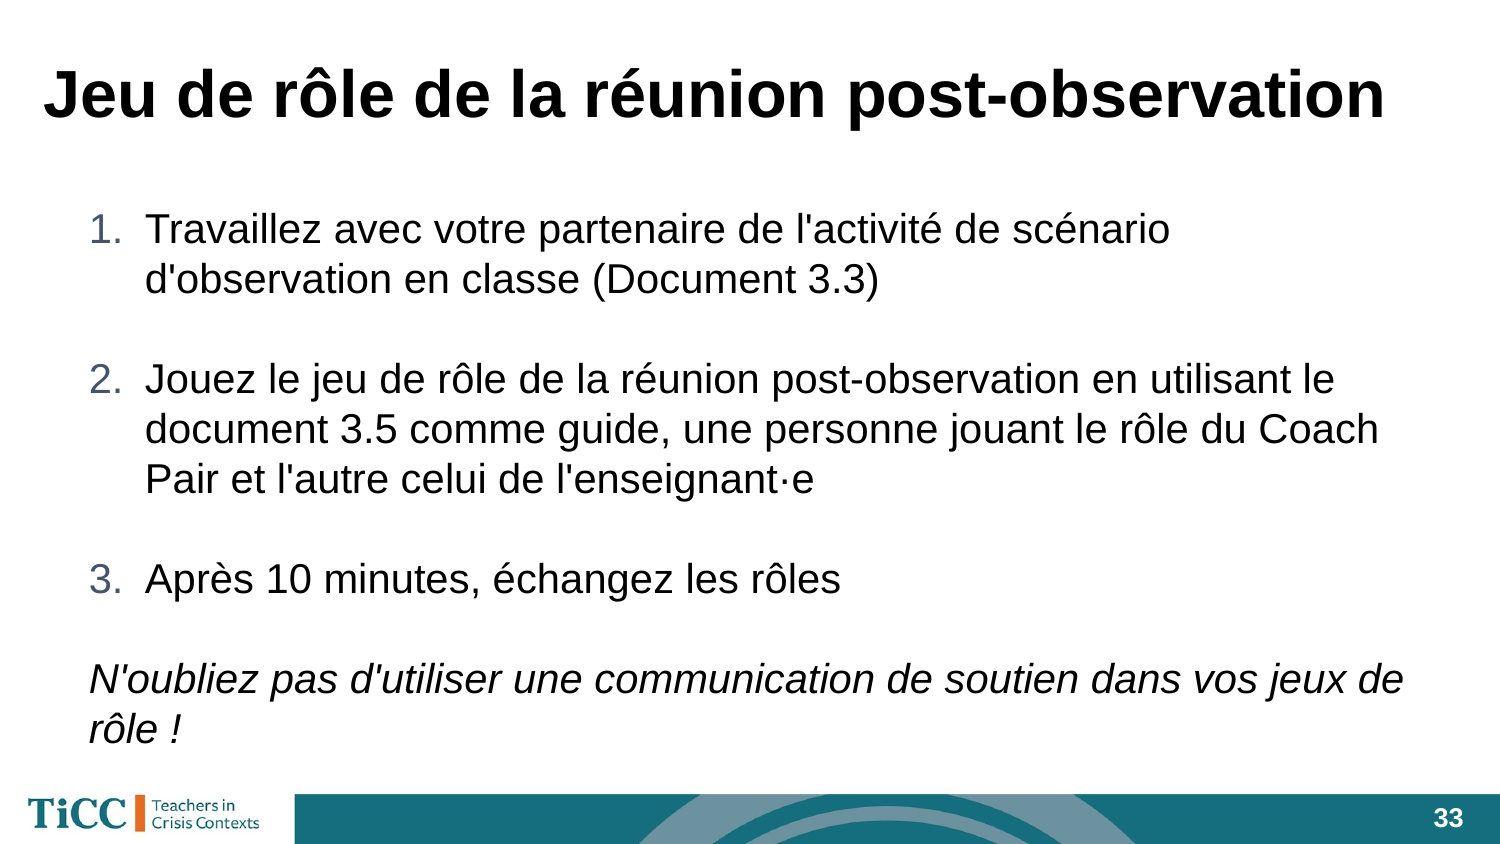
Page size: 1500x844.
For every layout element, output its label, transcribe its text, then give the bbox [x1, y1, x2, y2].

picture [0, 0, 1500, 844]
title Jeu de rôle de la réunion post-observation [28, 20, 1440, 146]
slide_number ‹#› [1388, 784, 1479, 844]
list Travaillez avec votre partenaire de l'activité de scénario d'observation en classe (Document 3.3) Jouez le jeu de rôle de la réunion post-observation en utilisant le document 3.5 comme guide, une personne jouant le rôle du Coach Pair et l'autre celui de l'enseignant·e Après 10 minutes, échangez les rôles N'oubliez pas d'utiliser une communication de soutien dans vos jeux de rôle ! [73, 186, 1424, 756]
